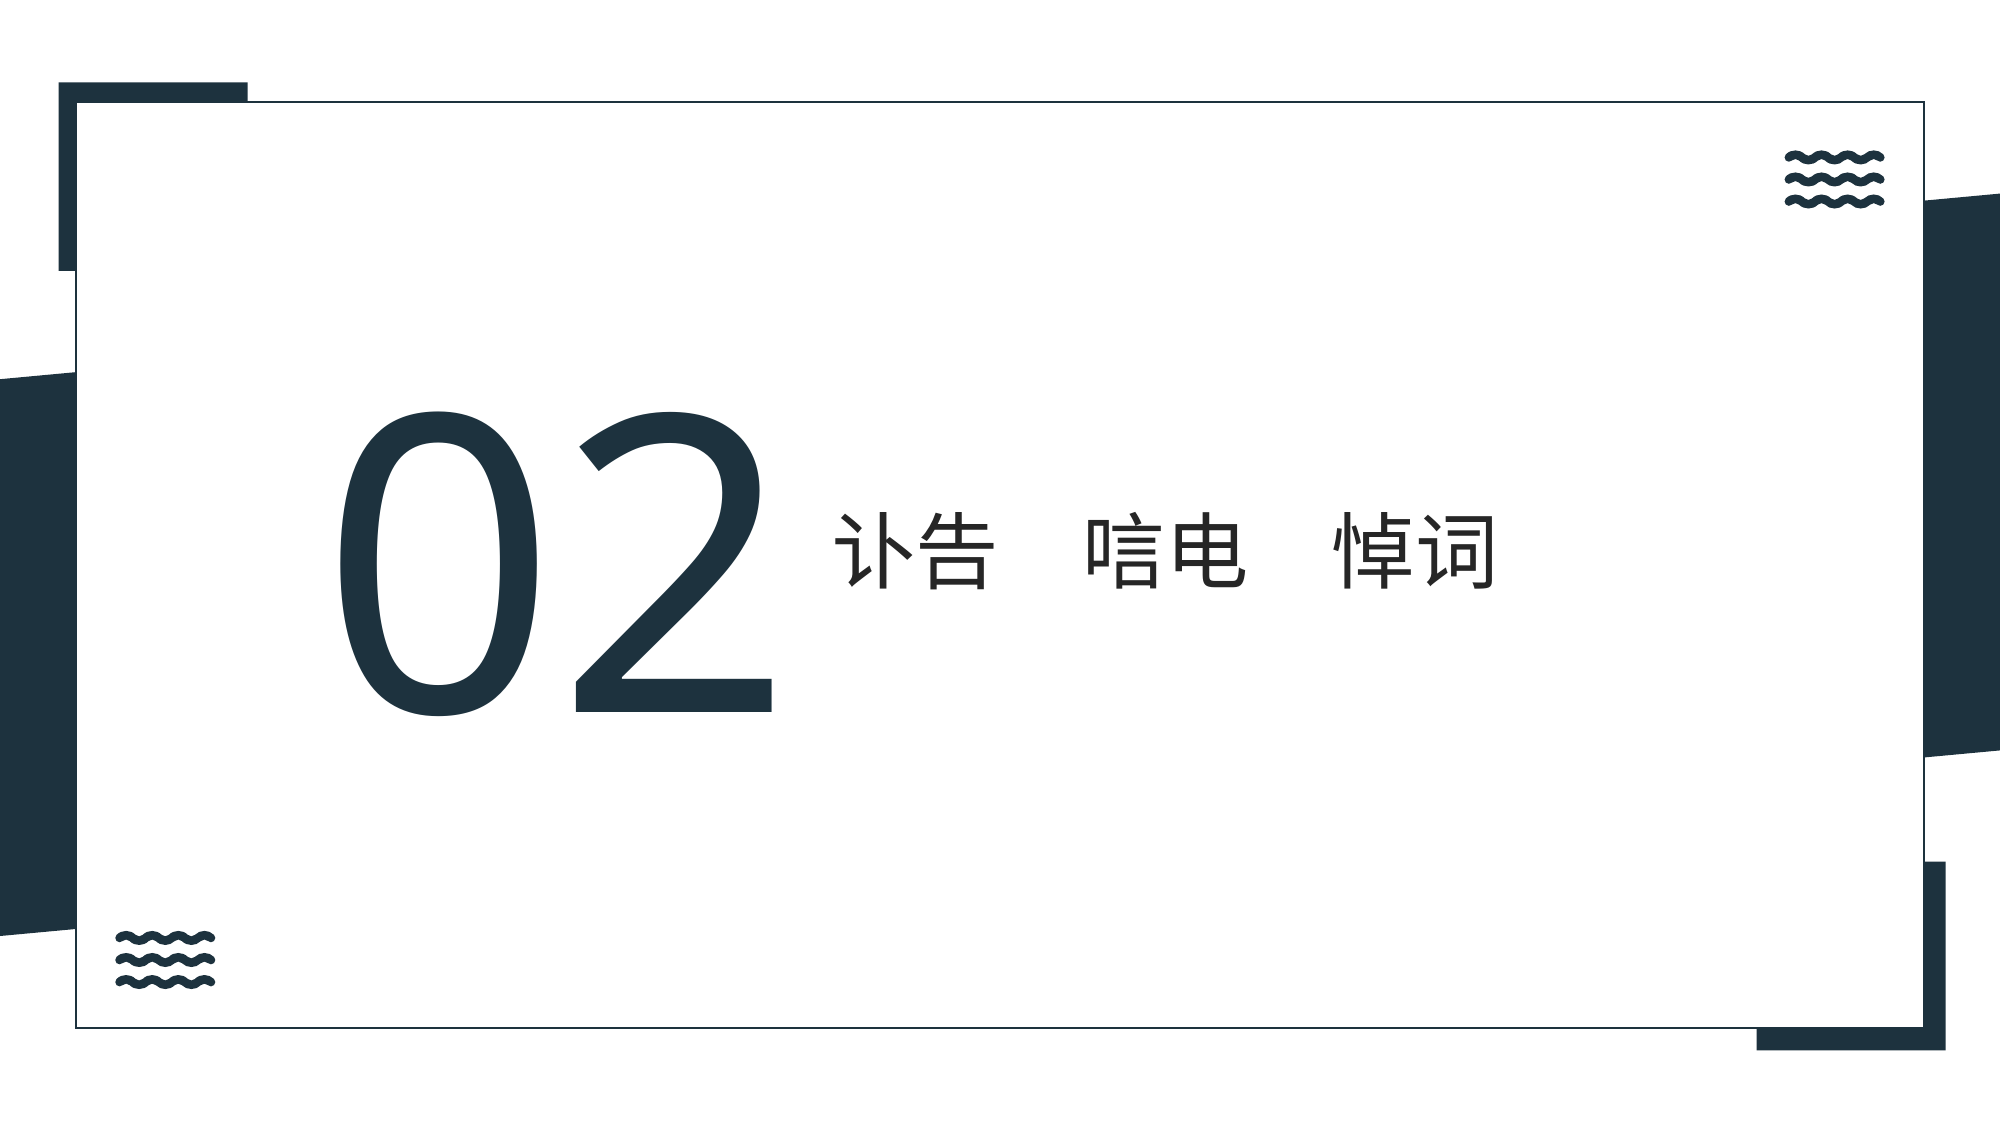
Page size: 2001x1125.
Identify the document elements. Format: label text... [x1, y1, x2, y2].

text_box [1925, 192, 2000, 759]
text_box [75, 101, 1925, 1029]
text_box [1784, 150, 1885, 165]
text_box [1784, 194, 1885, 209]
text_box [115, 975, 216, 990]
text_box 02 [216, 290, 898, 803]
text_box [58, 81, 249, 272]
text_box [115, 952, 216, 968]
text_box [0, 371, 75, 938]
text_box [115, 930, 216, 946]
text_box 讣告 唁电 悼词 [817, 491, 1625, 606]
text_box [1784, 172, 1885, 187]
text_box [1756, 861, 1947, 1051]
